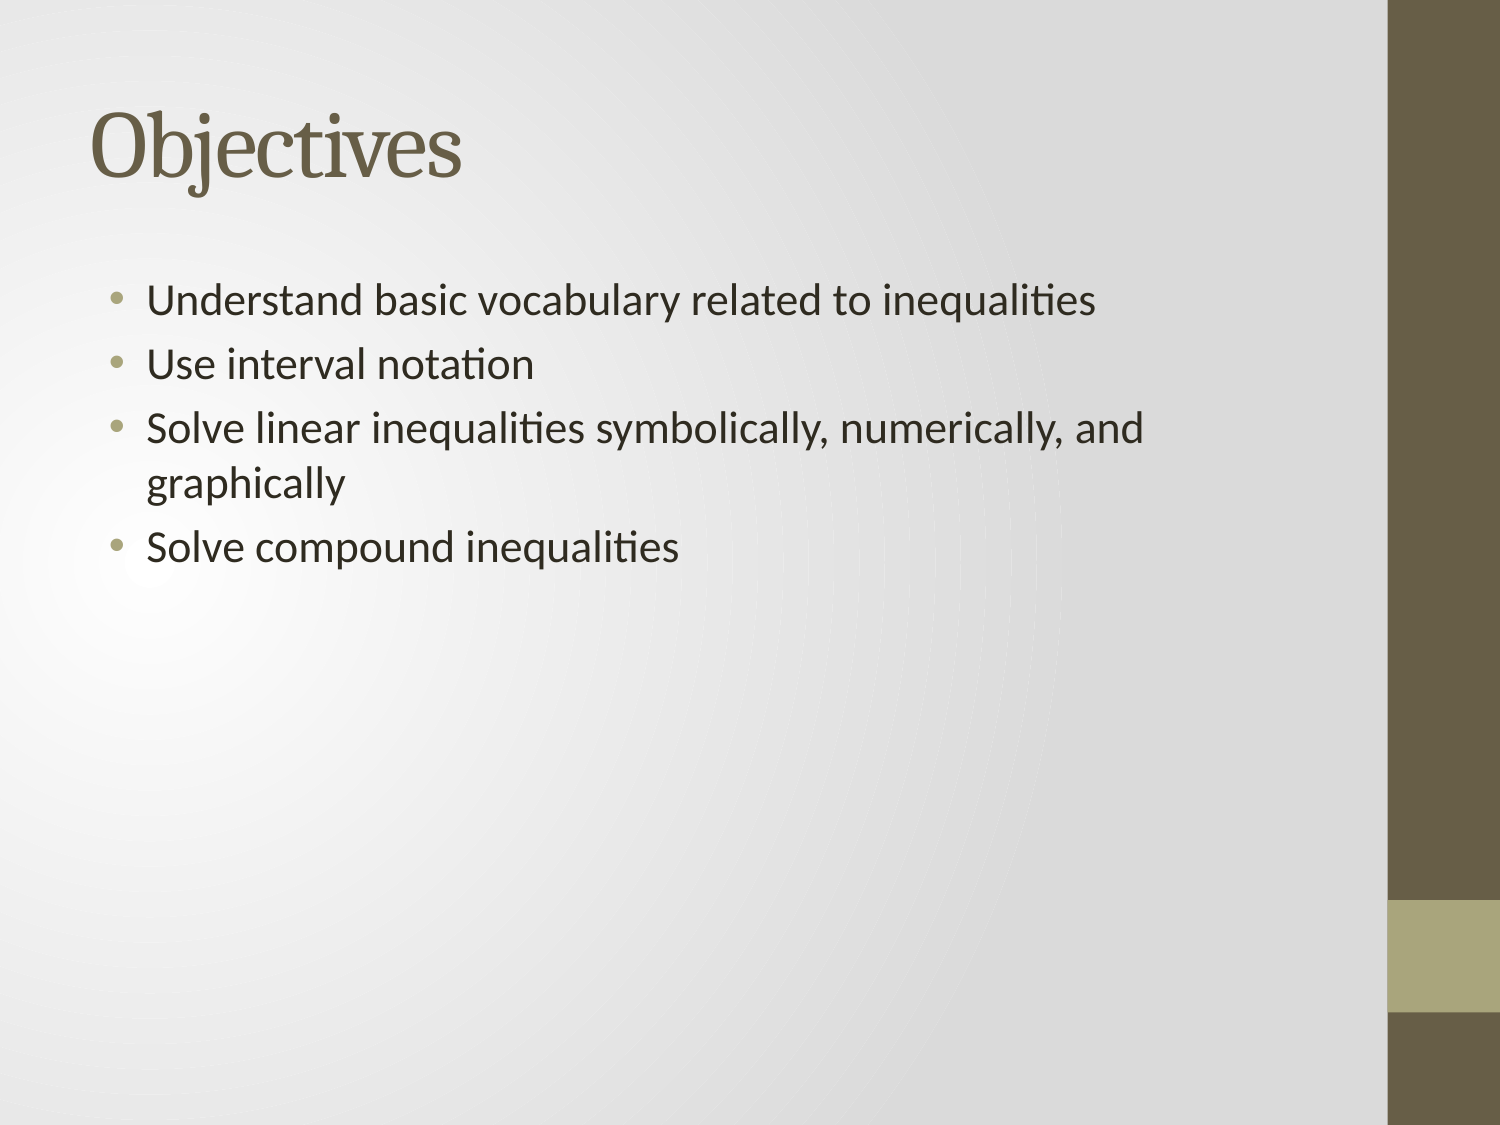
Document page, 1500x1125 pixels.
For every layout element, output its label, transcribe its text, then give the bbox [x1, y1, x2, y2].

list Understand basic vocabulary related to inequalities Use interval notation Solve linear inequalities symbolically, numerically, and graphically Solve compound inequalities [75, 262, 1325, 1050]
title Objectives [75, 45, 1325, 233]
